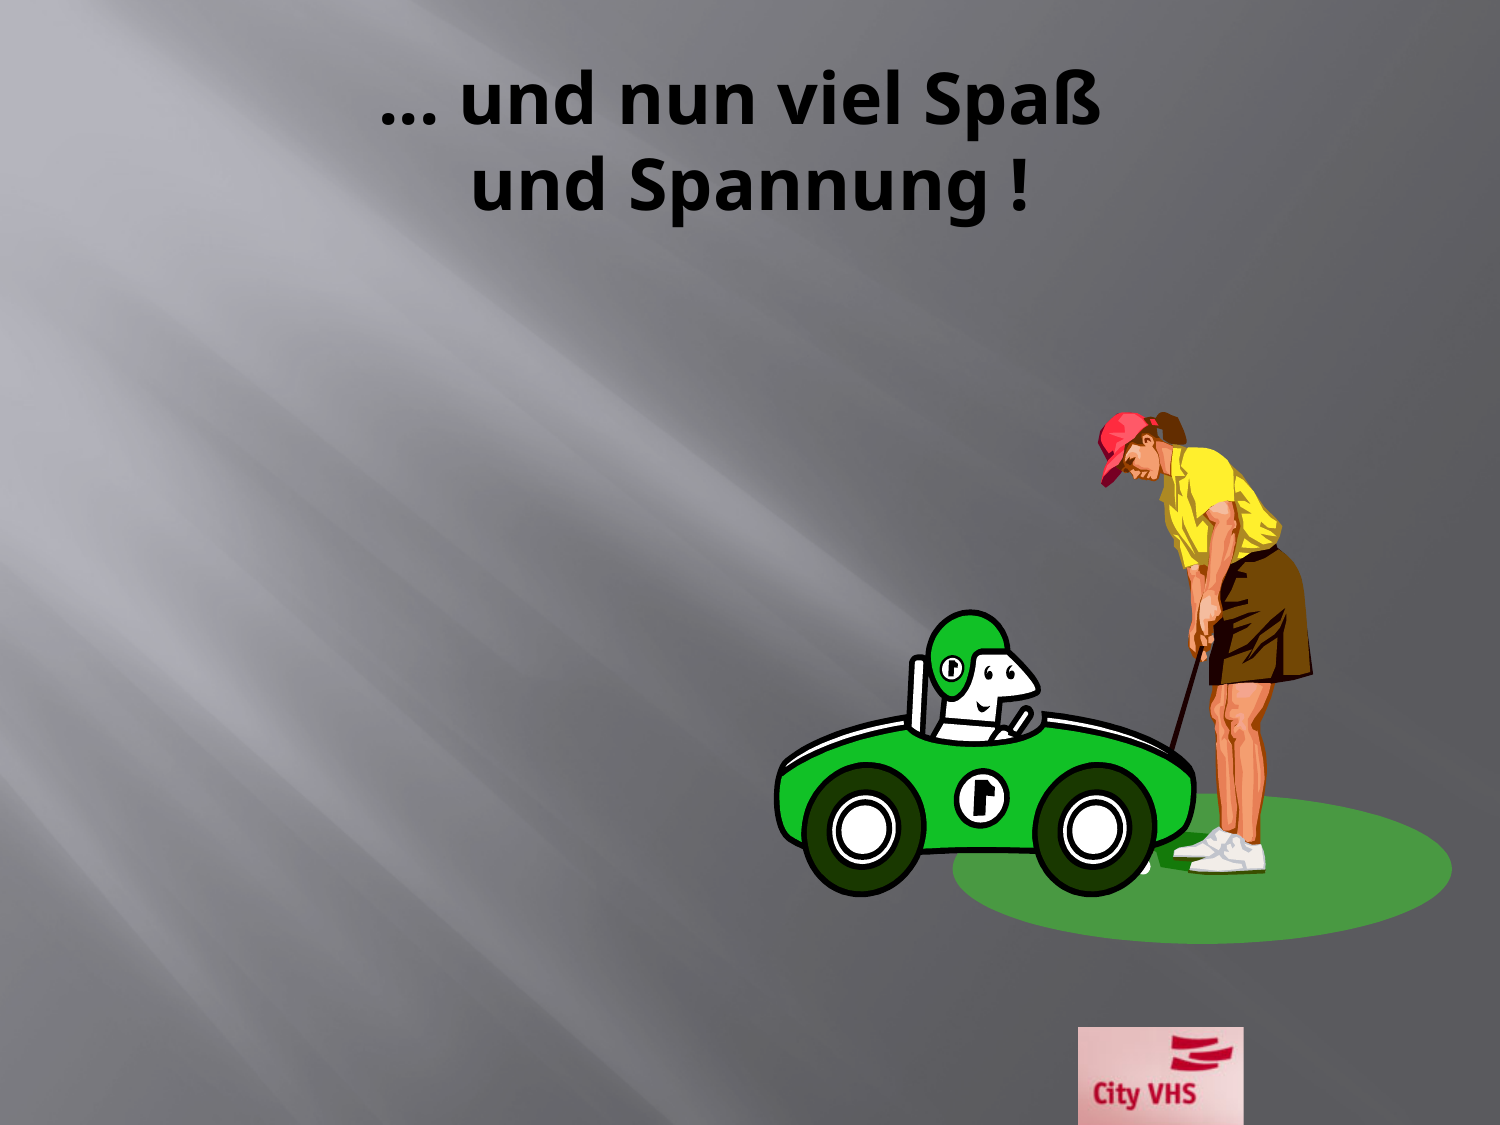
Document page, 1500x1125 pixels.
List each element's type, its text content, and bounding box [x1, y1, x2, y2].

title ... und nun viel Spaß und Spannung ! [75, 45, 1425, 233]
picture [1078, 1027, 1244, 1125]
picture [773, 409, 1453, 944]
